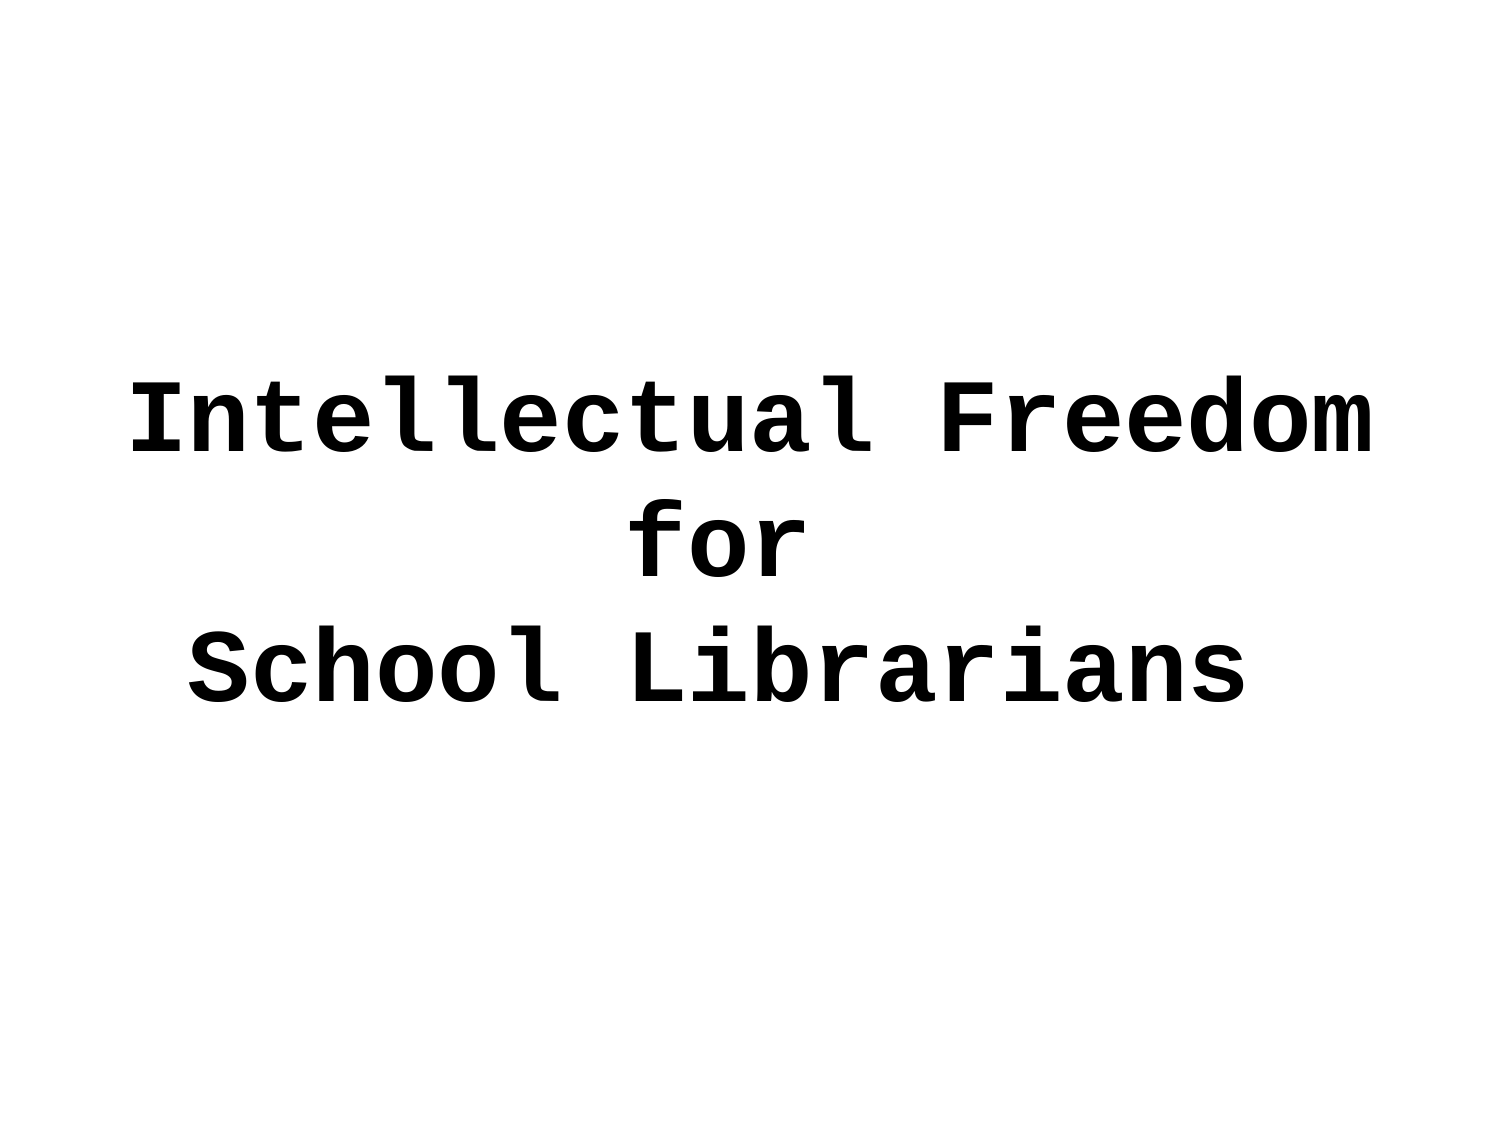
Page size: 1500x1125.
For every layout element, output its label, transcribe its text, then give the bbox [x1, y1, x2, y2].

title Intellectual Freedom for School Librarians [75, 45, 1425, 1025]
